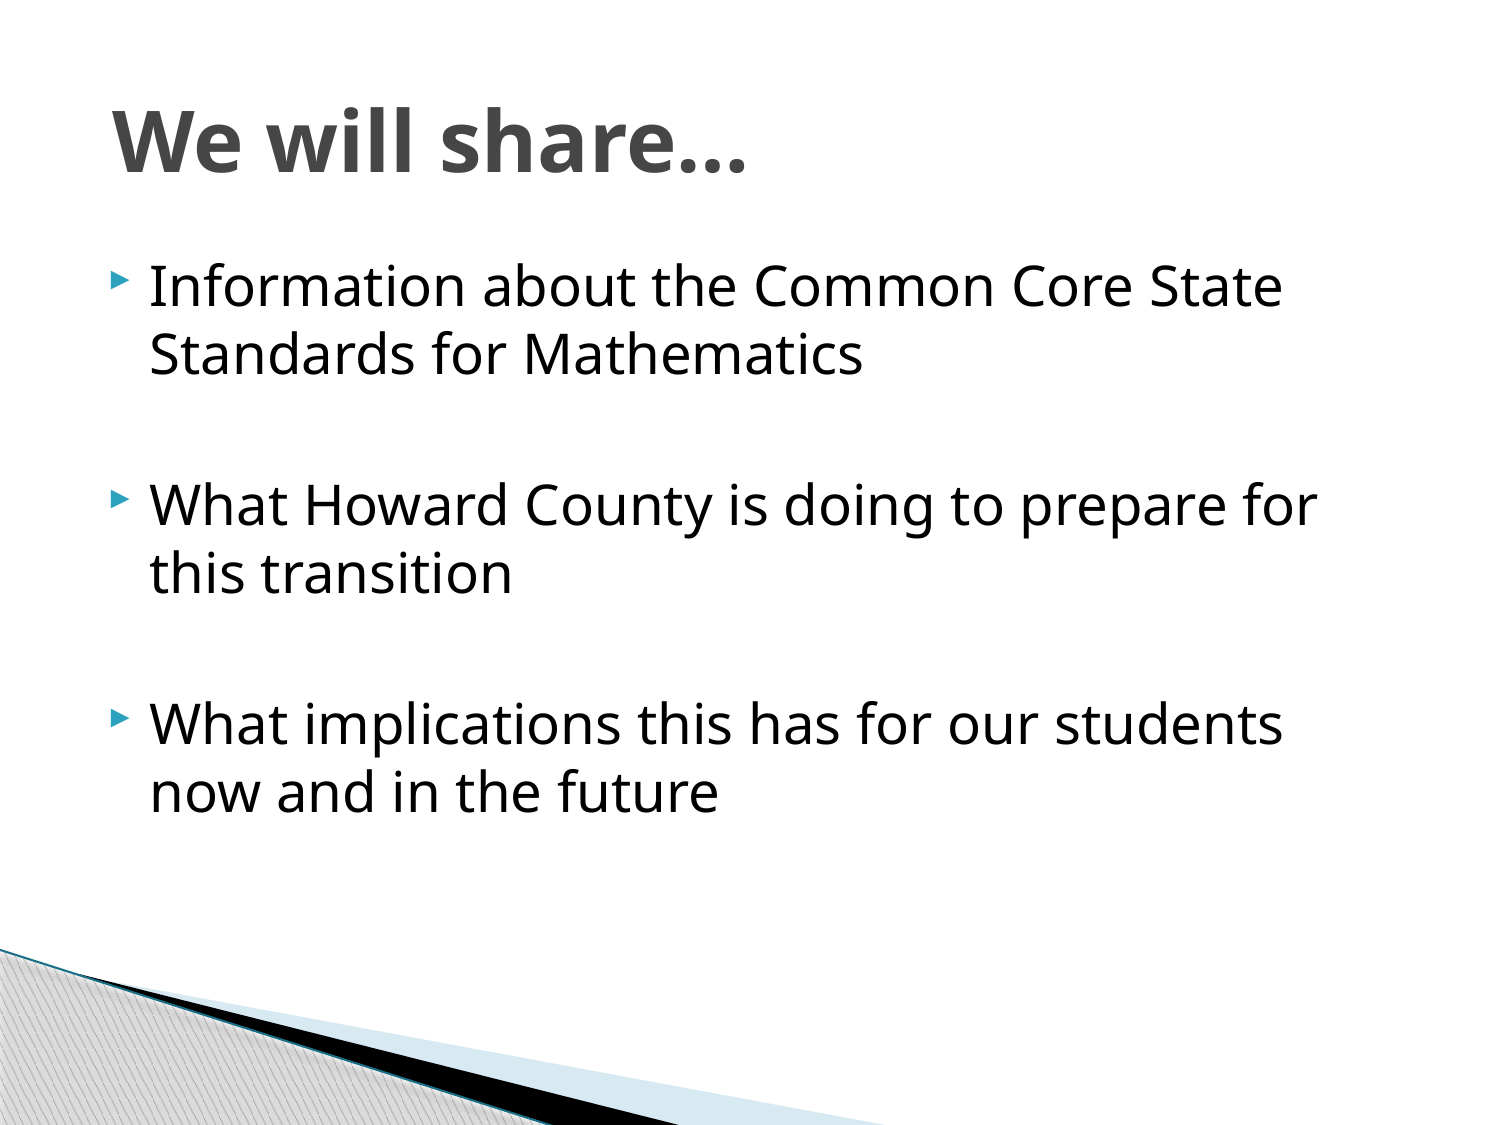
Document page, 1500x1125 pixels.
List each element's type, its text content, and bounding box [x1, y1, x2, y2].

title We will share… [75, 45, 1425, 233]
list Information about the Common Core State Standards for Mathematics What Howard County is doing to prepare for this transition What implications this has for our students now and in the future [75, 243, 1425, 986]
